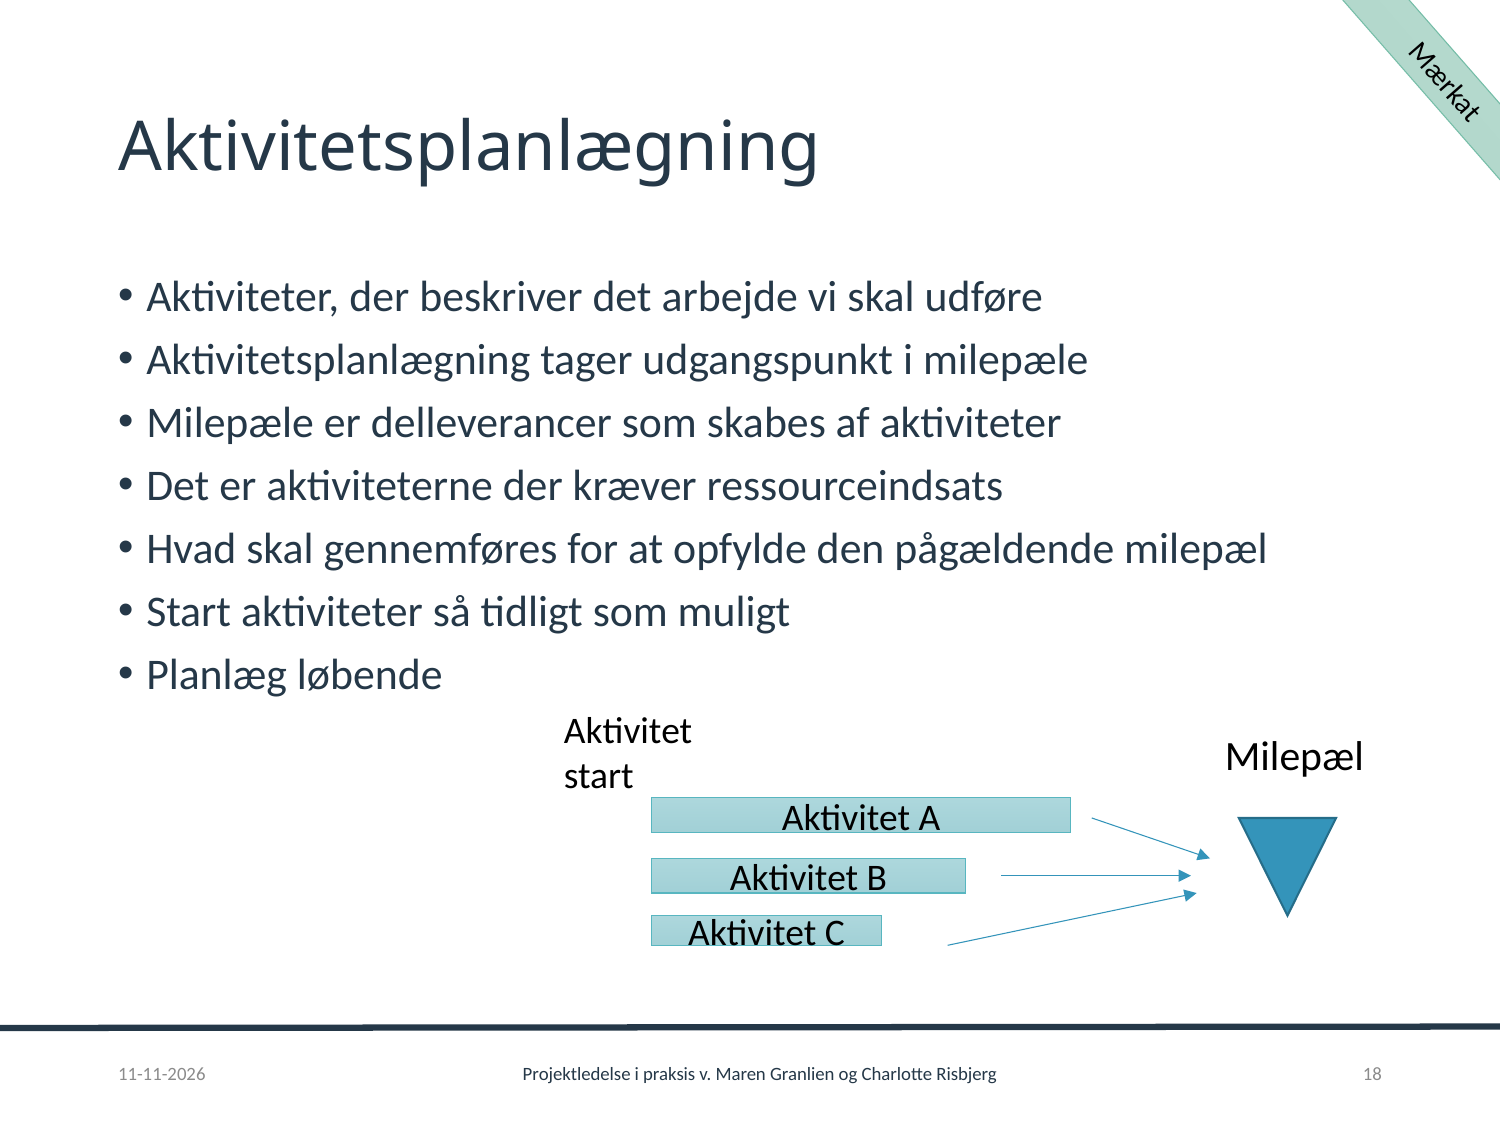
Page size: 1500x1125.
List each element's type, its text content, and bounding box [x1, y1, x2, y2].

list Aktiviteter, der beskriver det arbejde vi skal udføre Aktivitetsplanlægning tager udgangspunkt i milepæle Milepæle er delleverancer som skabes af aktiviteter Det er aktiviteterne der kræver ressourceindsats Hvad skal gennemføres for at opfylde den pågældende milepæl Start aktiviteter så tidligt som muligt Planlæg løbende [103, 266, 1397, 995]
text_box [549, 698, 1386, 946]
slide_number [103, 1042, 252, 1103]
footer Projektledelse i praksis v. Maren Granlien og Charlotte Risbjerg [265, 1042, 1254, 1103]
title Aktivitetsplanlægning [103, 39, 1397, 257]
text_box Mærkat [1342, 0, 1500, 181]
slide_number 18 [1281, 1042, 1397, 1103]
